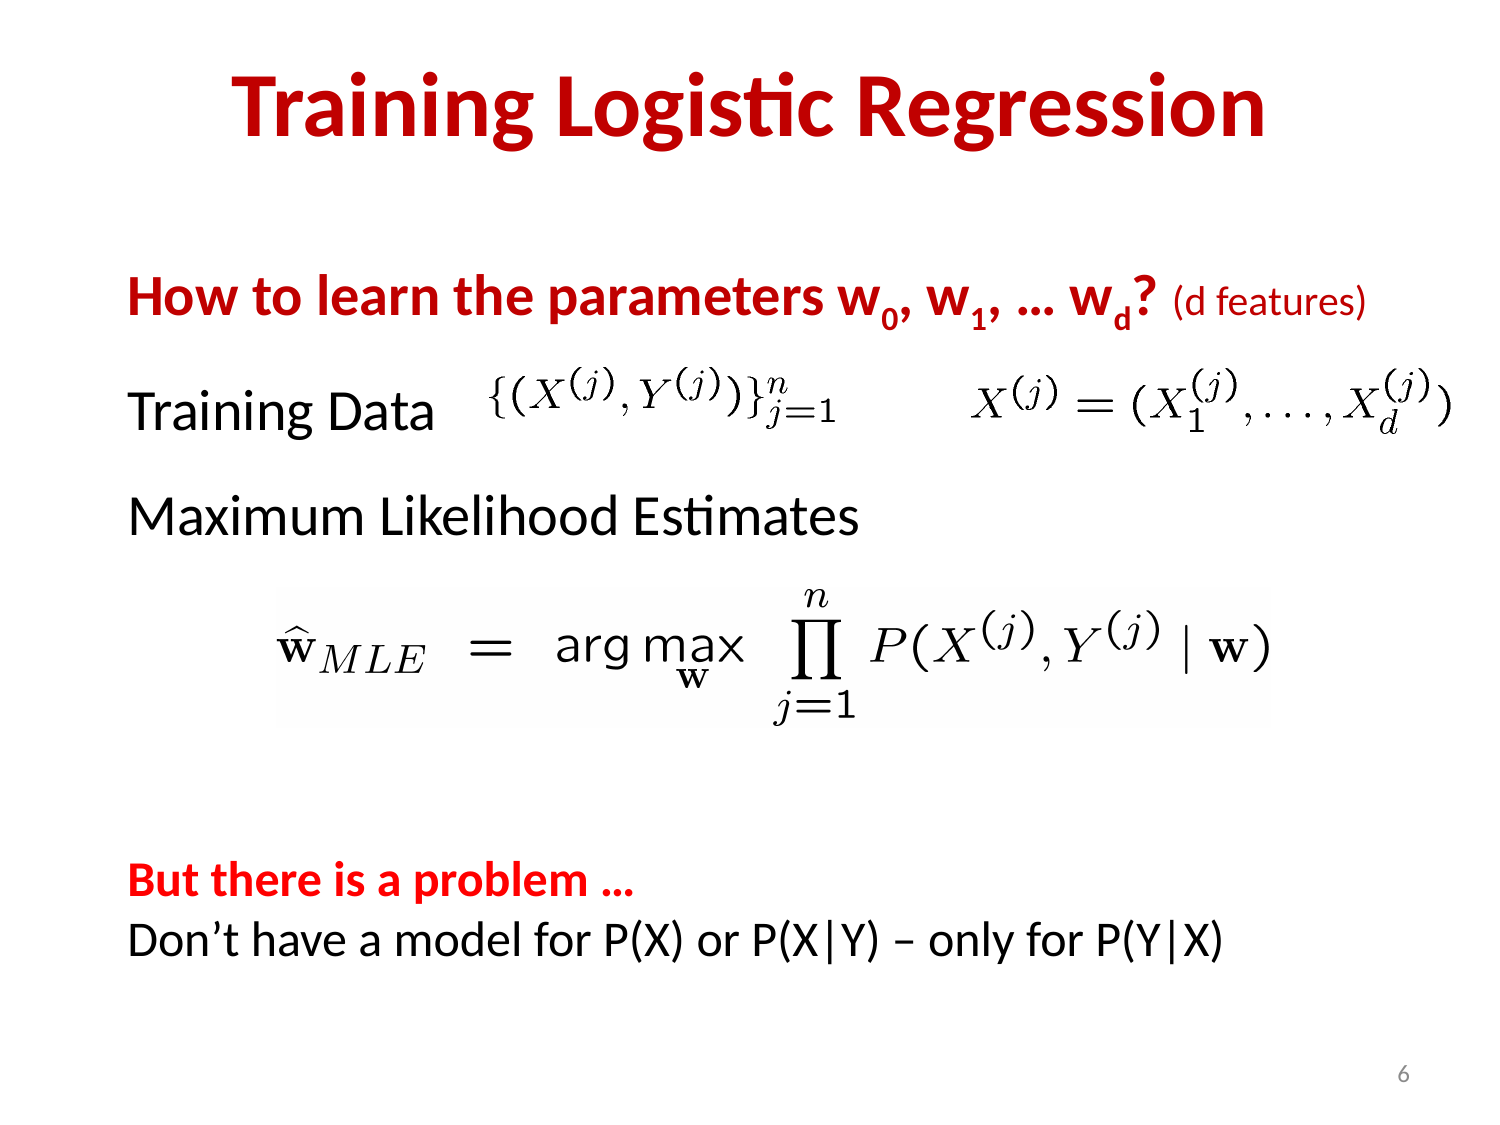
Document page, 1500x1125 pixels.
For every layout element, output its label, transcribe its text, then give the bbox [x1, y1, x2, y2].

title Training Logistic Regression [75, 37, 1425, 225]
picture [969, 366, 1452, 434]
picture [487, 366, 847, 430]
text_box How to learn the parameters w0, w1, … wd? (d features) Training Data Maximum Likelihood Estimates But there is a problem … Don’t have a model for P(X) or P(X|Y) – only for P(Y|X) [112, 249, 1463, 975]
slide_number 6 [1074, 1042, 1425, 1103]
picture [275, 587, 1271, 729]
